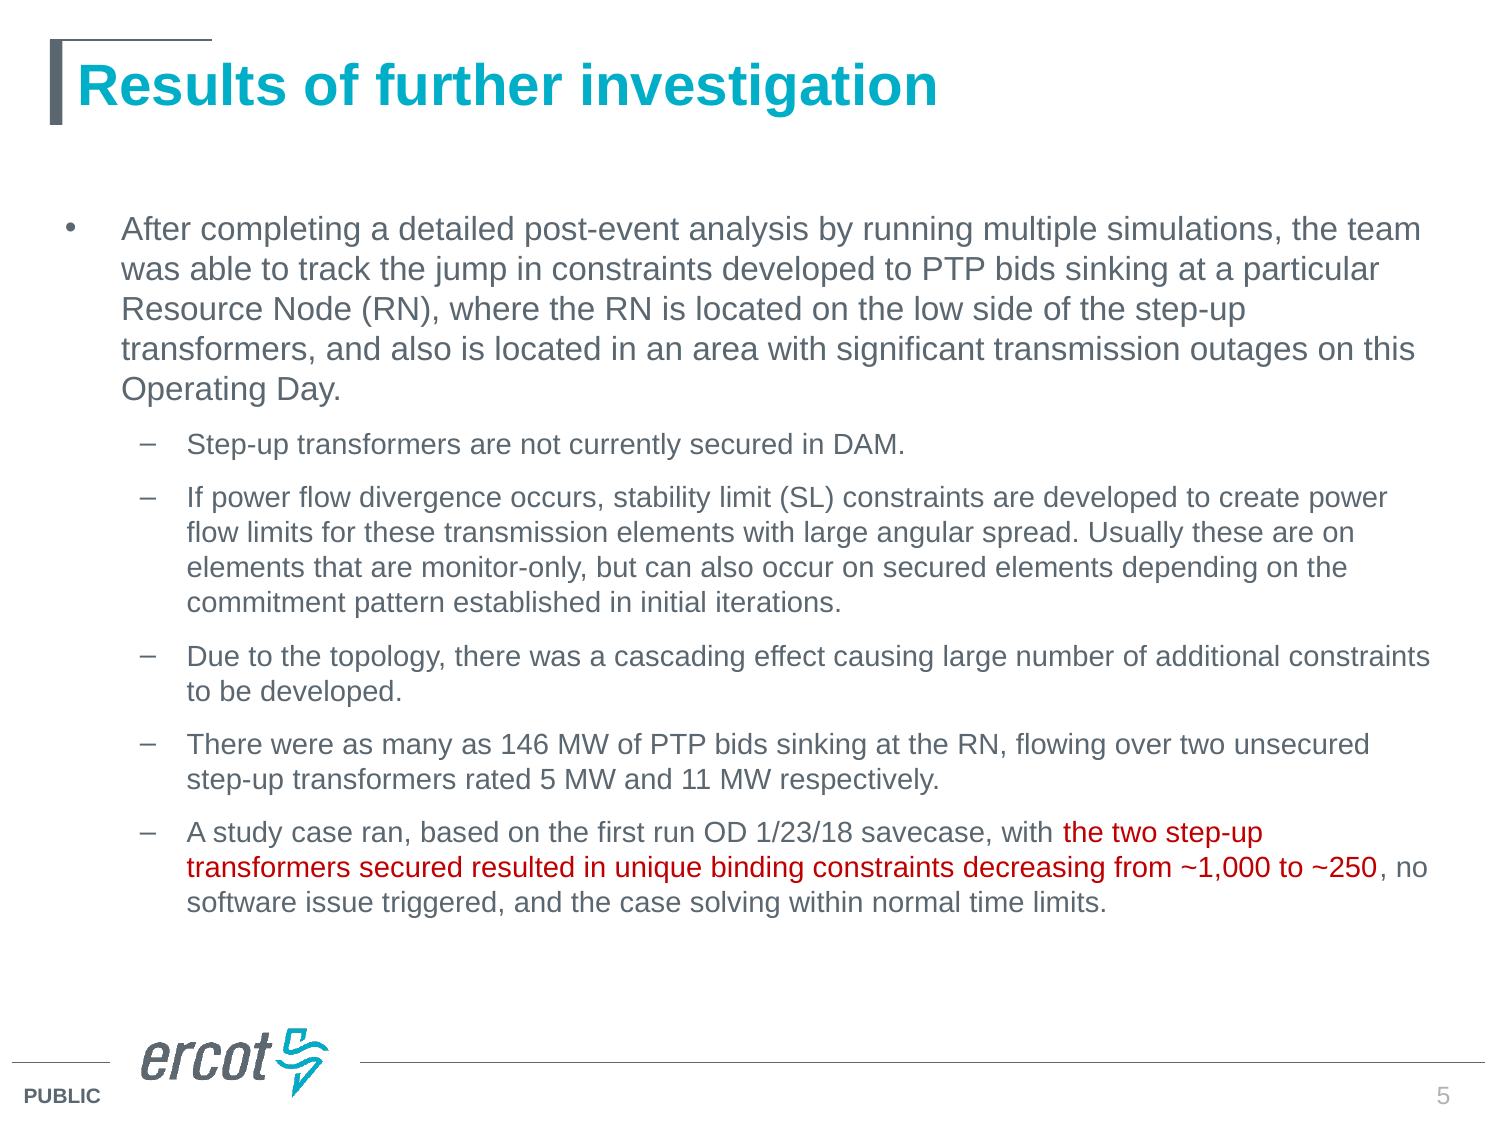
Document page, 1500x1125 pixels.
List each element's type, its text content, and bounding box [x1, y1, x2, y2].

title Results of further investigation [62, 39, 1450, 125]
picture [137, 1024, 332, 1100]
slide_number 5 [1400, 1076, 1488, 1113]
list After completing a detailed post-event analysis by running multiple simulations, the team was able to track the jump in constraints developed to PTP bids sinking at a particular Resource Node (RN), where the RN is located on the low side of the step-up transformers, and also is located in an area with significant transmission outages on this Operating Day. Step-up transformers are not currently secured in DAM. If power flow divergence occurs, stability limit (SL) constraints are developed to create power flow limits for these transmission elements with large angular spread. Usually these are on elements that are monitor-only, but can also occur on secured elements depending on the commitment pattern established in initial iterations. Due to the topology, there was a cascading effect causing large number of additional constraints to be developed. There were as many as 146 MW of PTP bids sinking at the RN, flowing over two unsecured step-up transformers rated 5 MW and 11 MW respectively. A study case ran, based on the first run OD 1/23/18 savecase, with the two step-up transformers secured resulted in unique binding constraints decreasing from ~1,000 to ~250, no software issue triggered, and the case solving within normal time limits. [50, 200, 1450, 1000]
